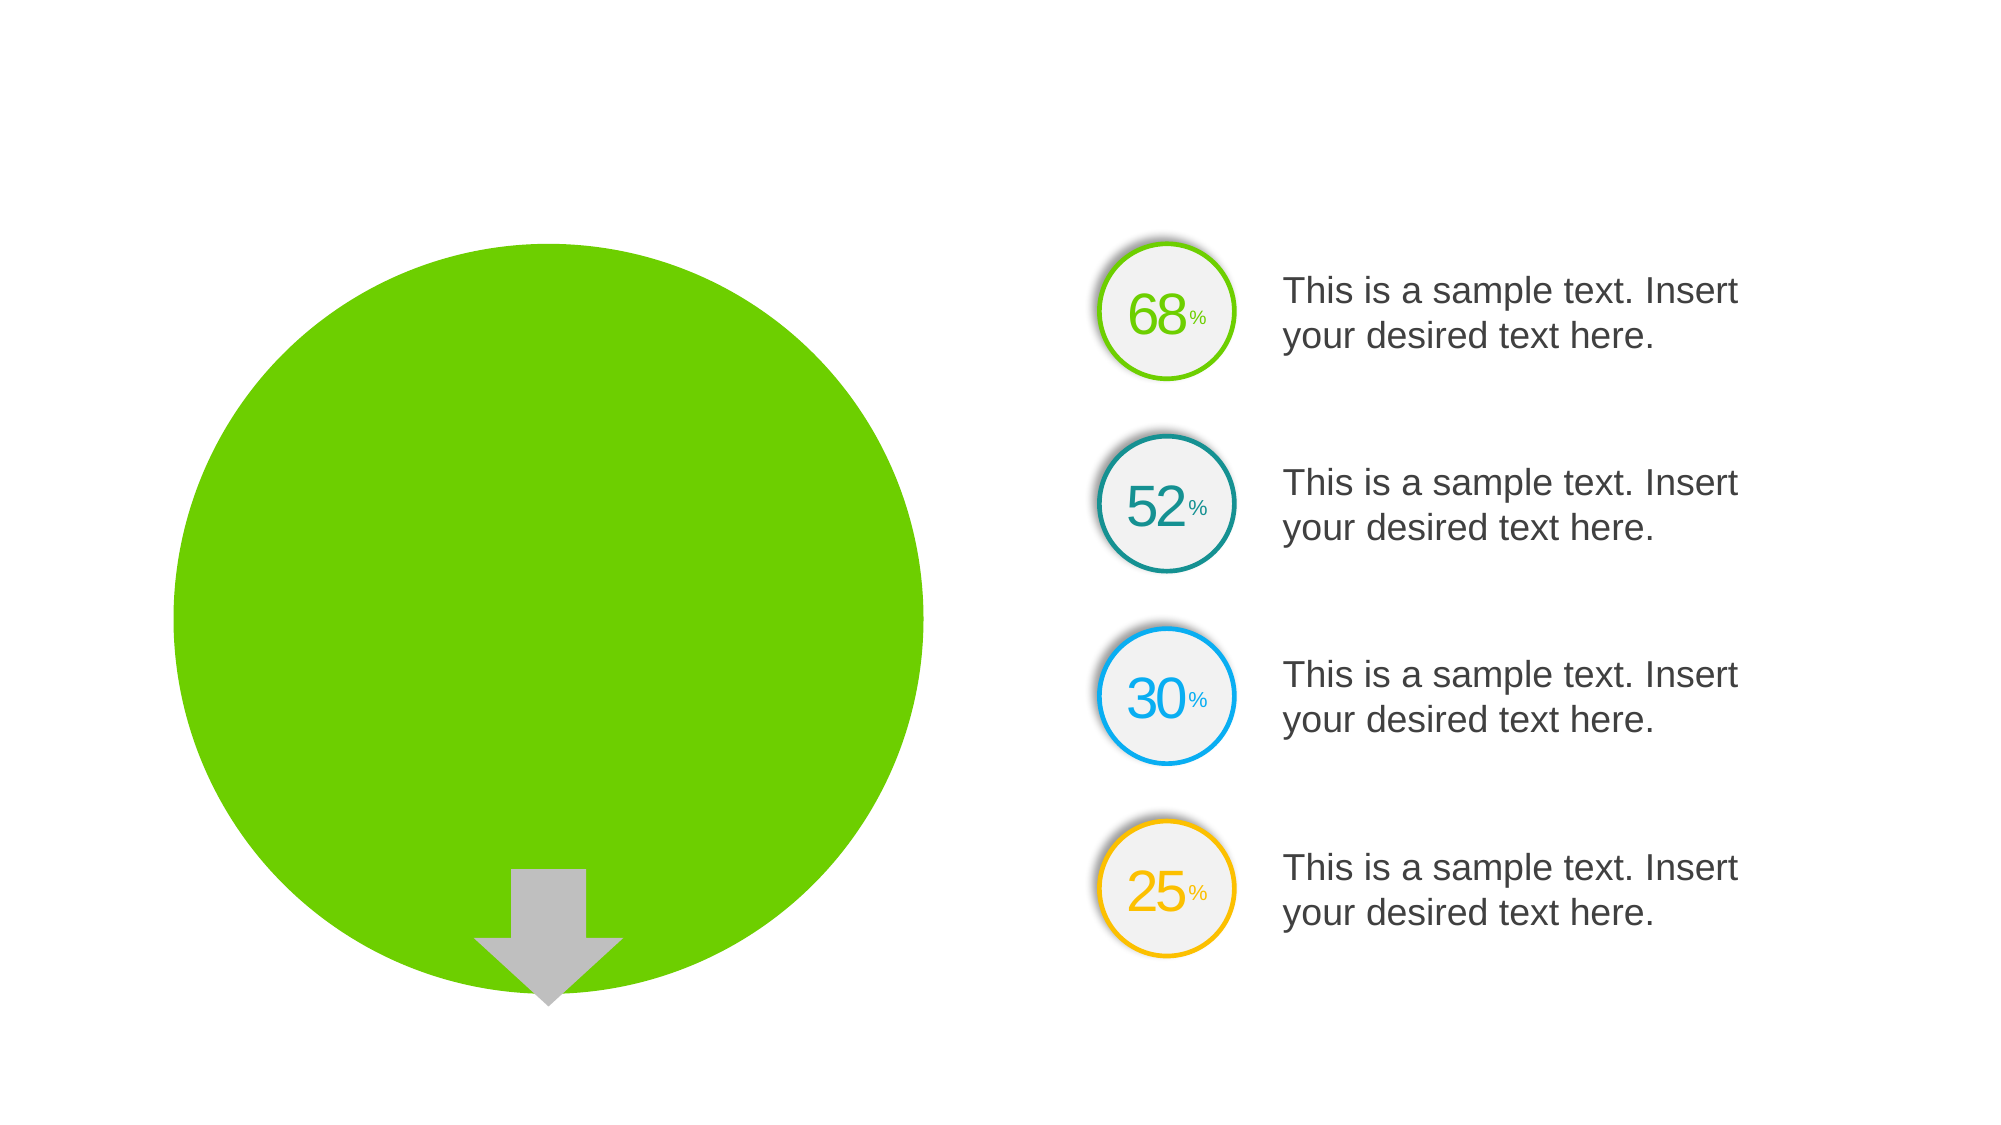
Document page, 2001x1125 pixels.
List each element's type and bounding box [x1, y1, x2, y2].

text_box [1099, 628, 1792, 764]
text_box [1099, 436, 1792, 572]
text_box [173, 243, 924, 1007]
text_box [1099, 821, 1792, 957]
text_box [1099, 243, 1792, 379]
